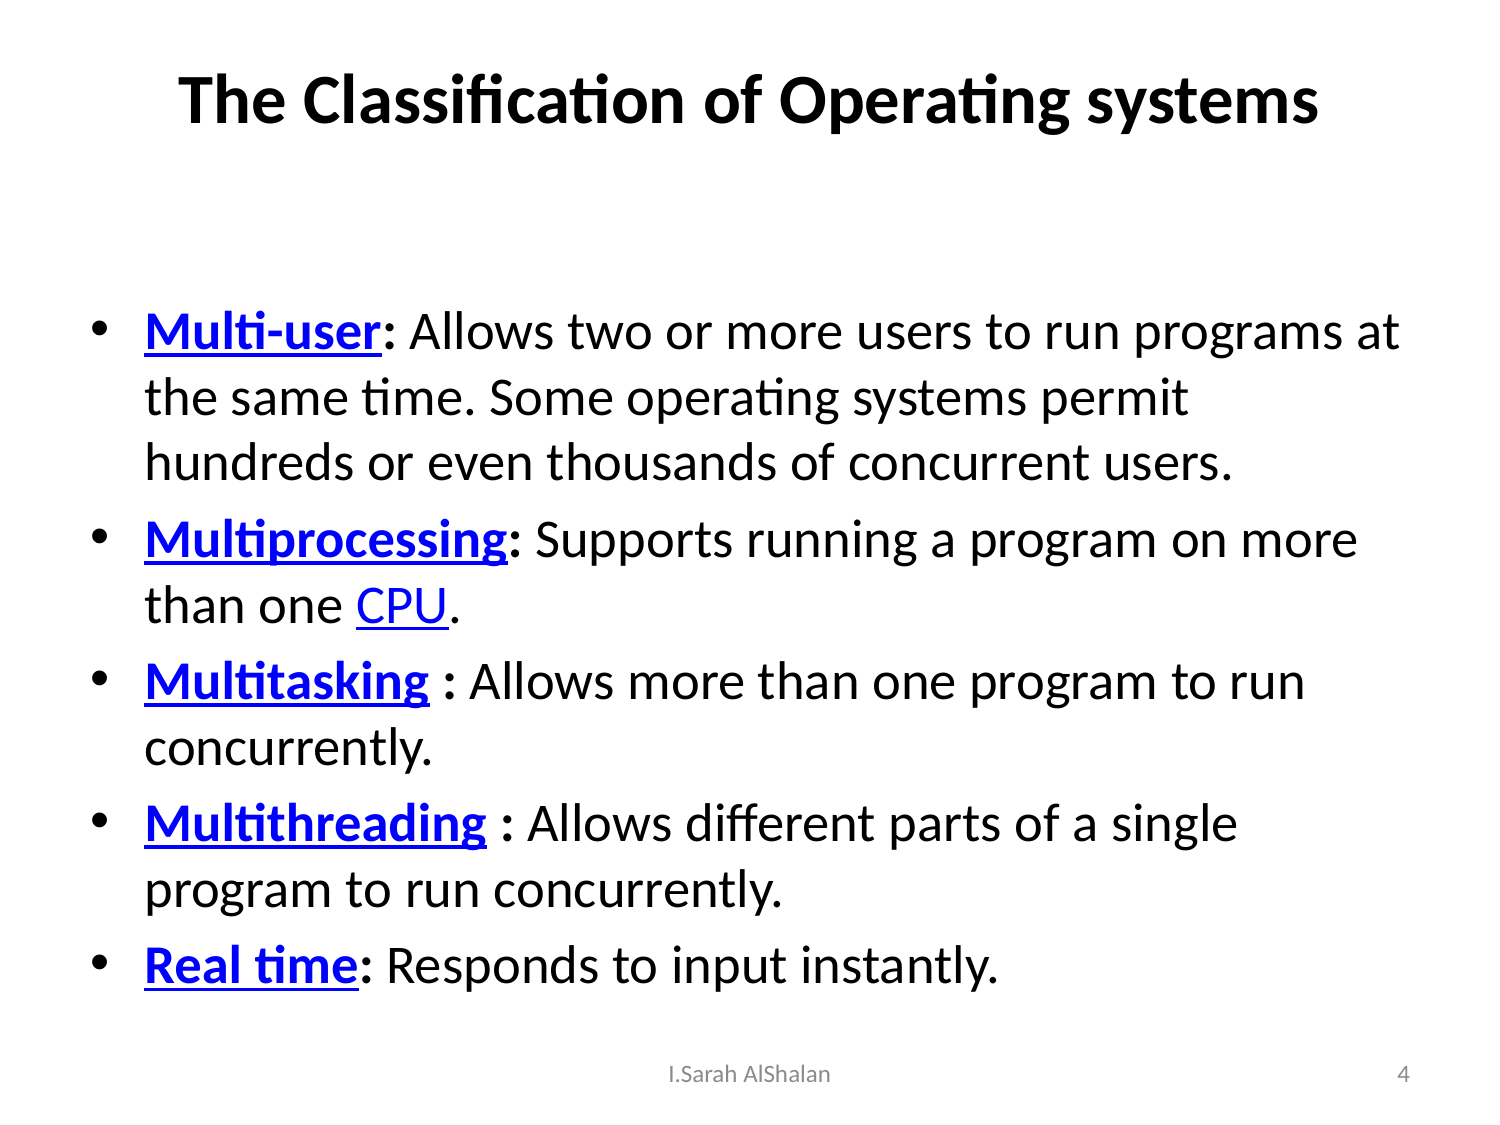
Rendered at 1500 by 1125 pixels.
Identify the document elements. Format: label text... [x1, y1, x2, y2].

title The Classification of Operating systems [75, 45, 1425, 233]
list Multi-user: Allows two or more users to run programs at the same time. Some operating systems permit hundreds or even thousands of concurrent users. Multiprocessing: Supports running a program on more than one CPU. Multitasking : Allows more than one program to run concurrently. Multithreading : Allows different parts of a single program to run concurrently. Real time: Responds to input instantly. [75, 287, 1425, 1005]
footer I.Sarah AlShalan [512, 1042, 988, 1103]
slide_number 4 [1074, 1042, 1425, 1103]
